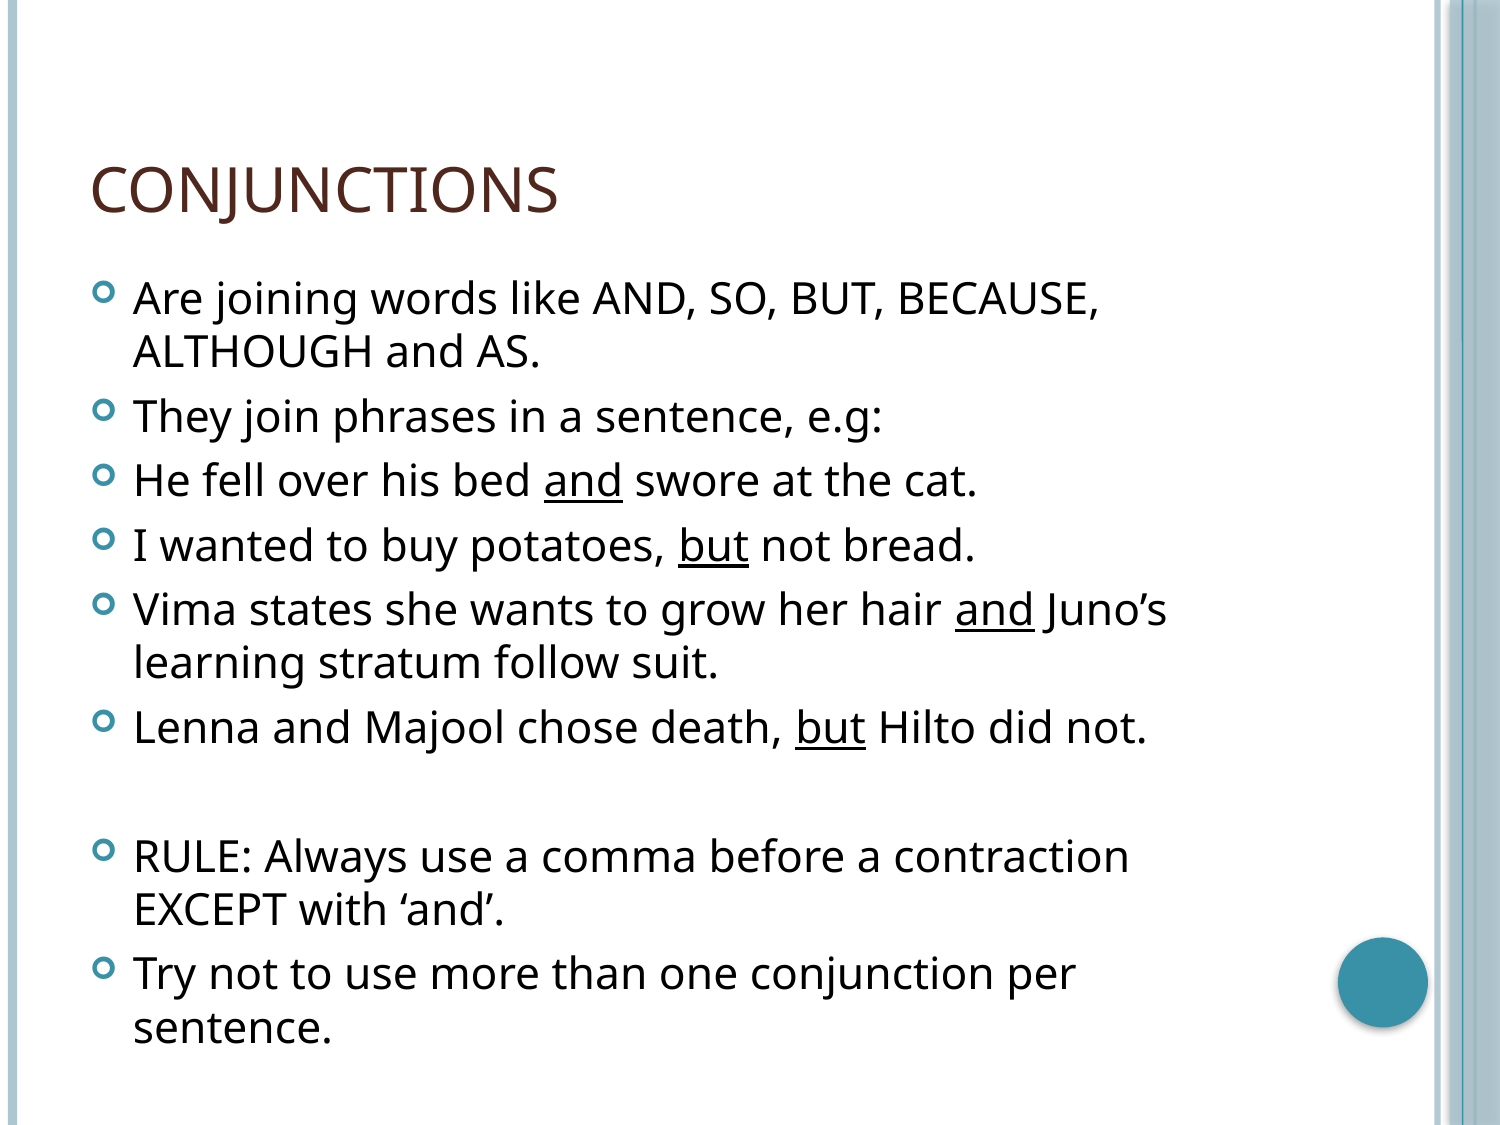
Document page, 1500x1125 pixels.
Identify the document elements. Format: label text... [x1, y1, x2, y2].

list Are joining words like AND, SO, BUT, BECAUSE, ALTHOUGH and AS. They join phrases in a sentence, e.g: He fell over his bed and swore at the cat. I wanted to buy potatoes, but not bread. Vima states she wants to grow her hair and Juno’s learning stratum follow suit. Lenna and Majool chose death, but Hilto did not. RULE: Always use a comma before a contraction EXCEPT with ‘and’. Try not to use more than one conjunction per sentence. [75, 262, 1300, 1062]
title Conjunctions [75, 45, 1300, 233]
